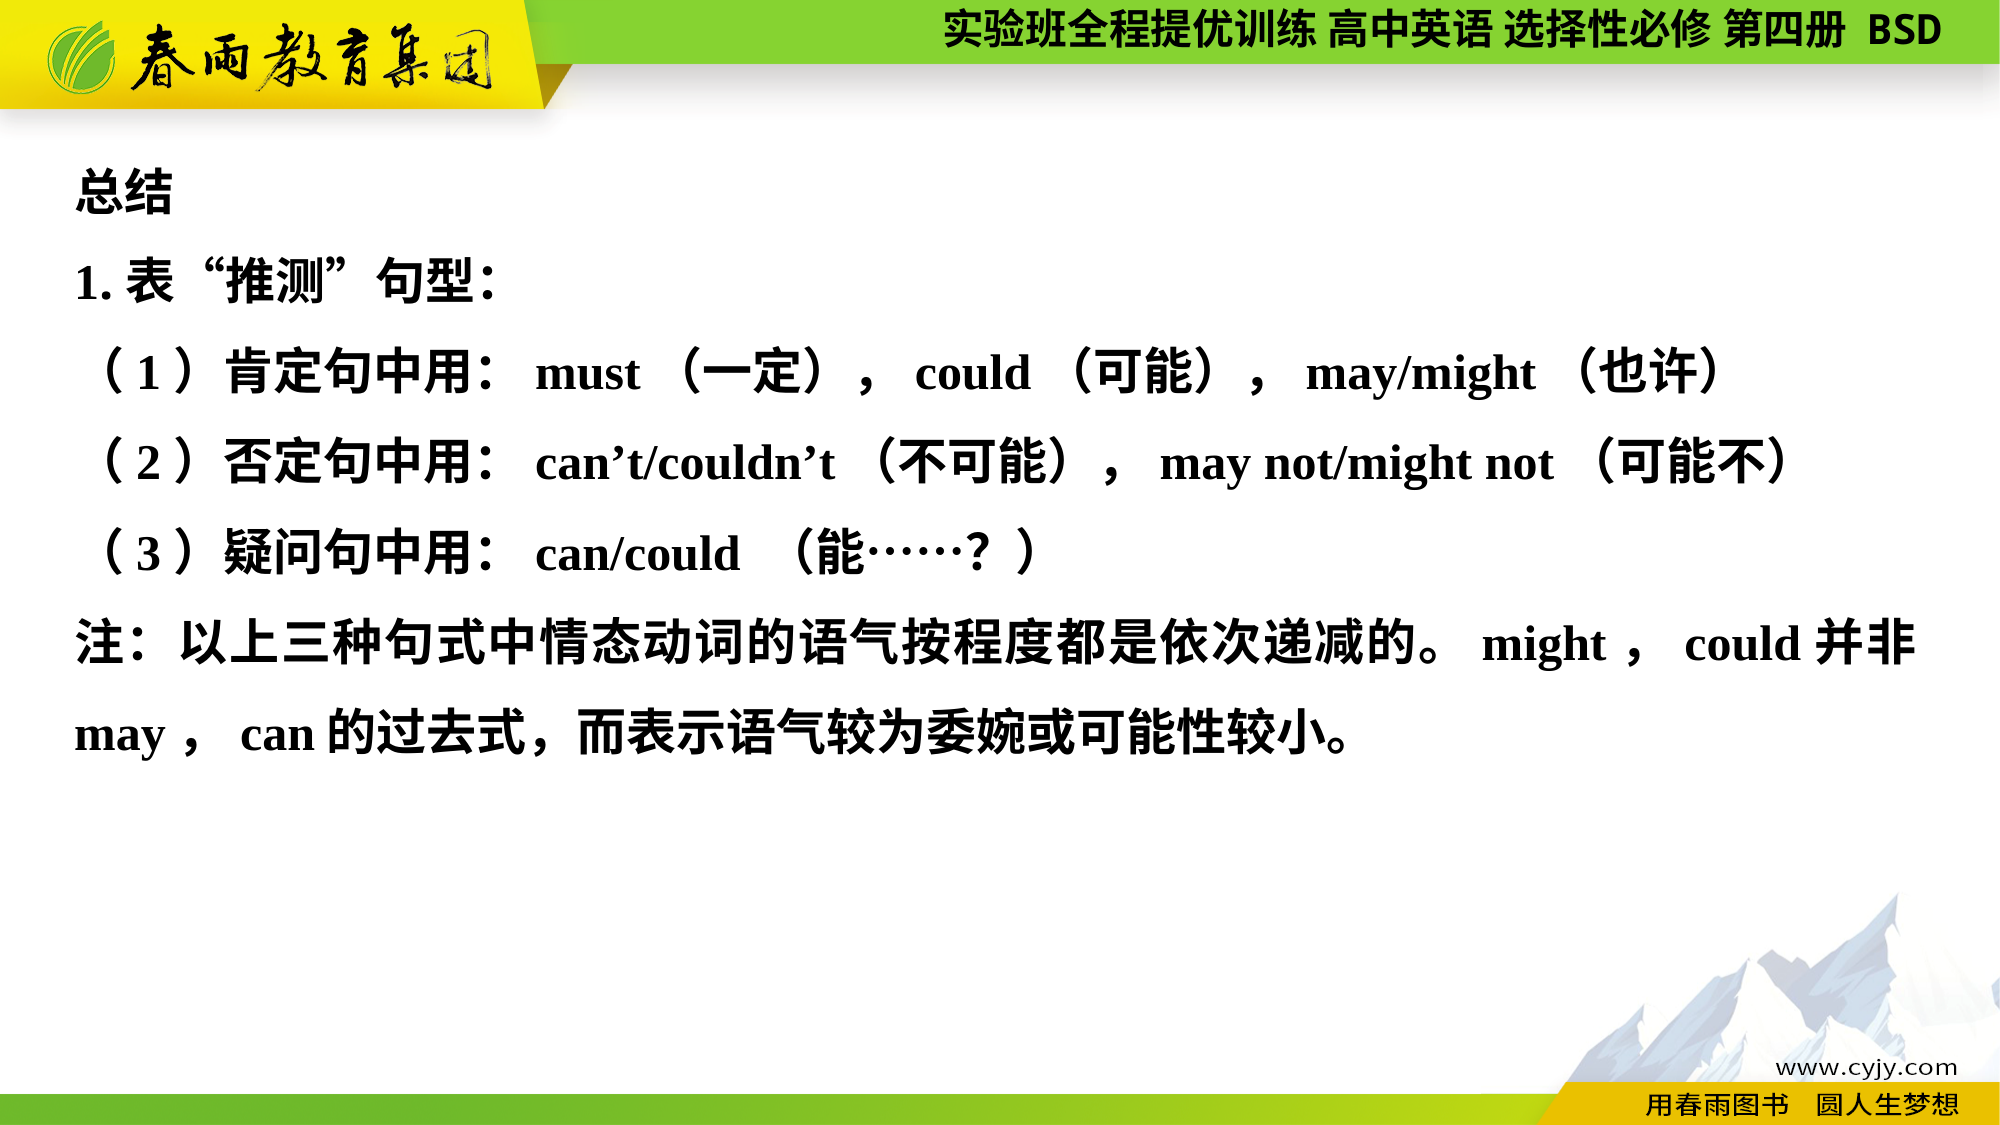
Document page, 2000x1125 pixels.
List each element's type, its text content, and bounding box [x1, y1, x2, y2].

list 总结 1.表“推测”句型： （1）肯定句中用：must（一定），could（可能），may/might（也许） （2）否定句中用：can’t/couldn’t（不可能），may not/might not（可能不） （3）疑问句中用：can/could （能……？） 注：以上三种句式中情态动词的语气按程度都是依次递减的。might，could并非may，can的过去式，而表示语气较为委婉或可能性较小。 [59, 122, 1944, 763]
picture [0, 0, 2000, 1125]
